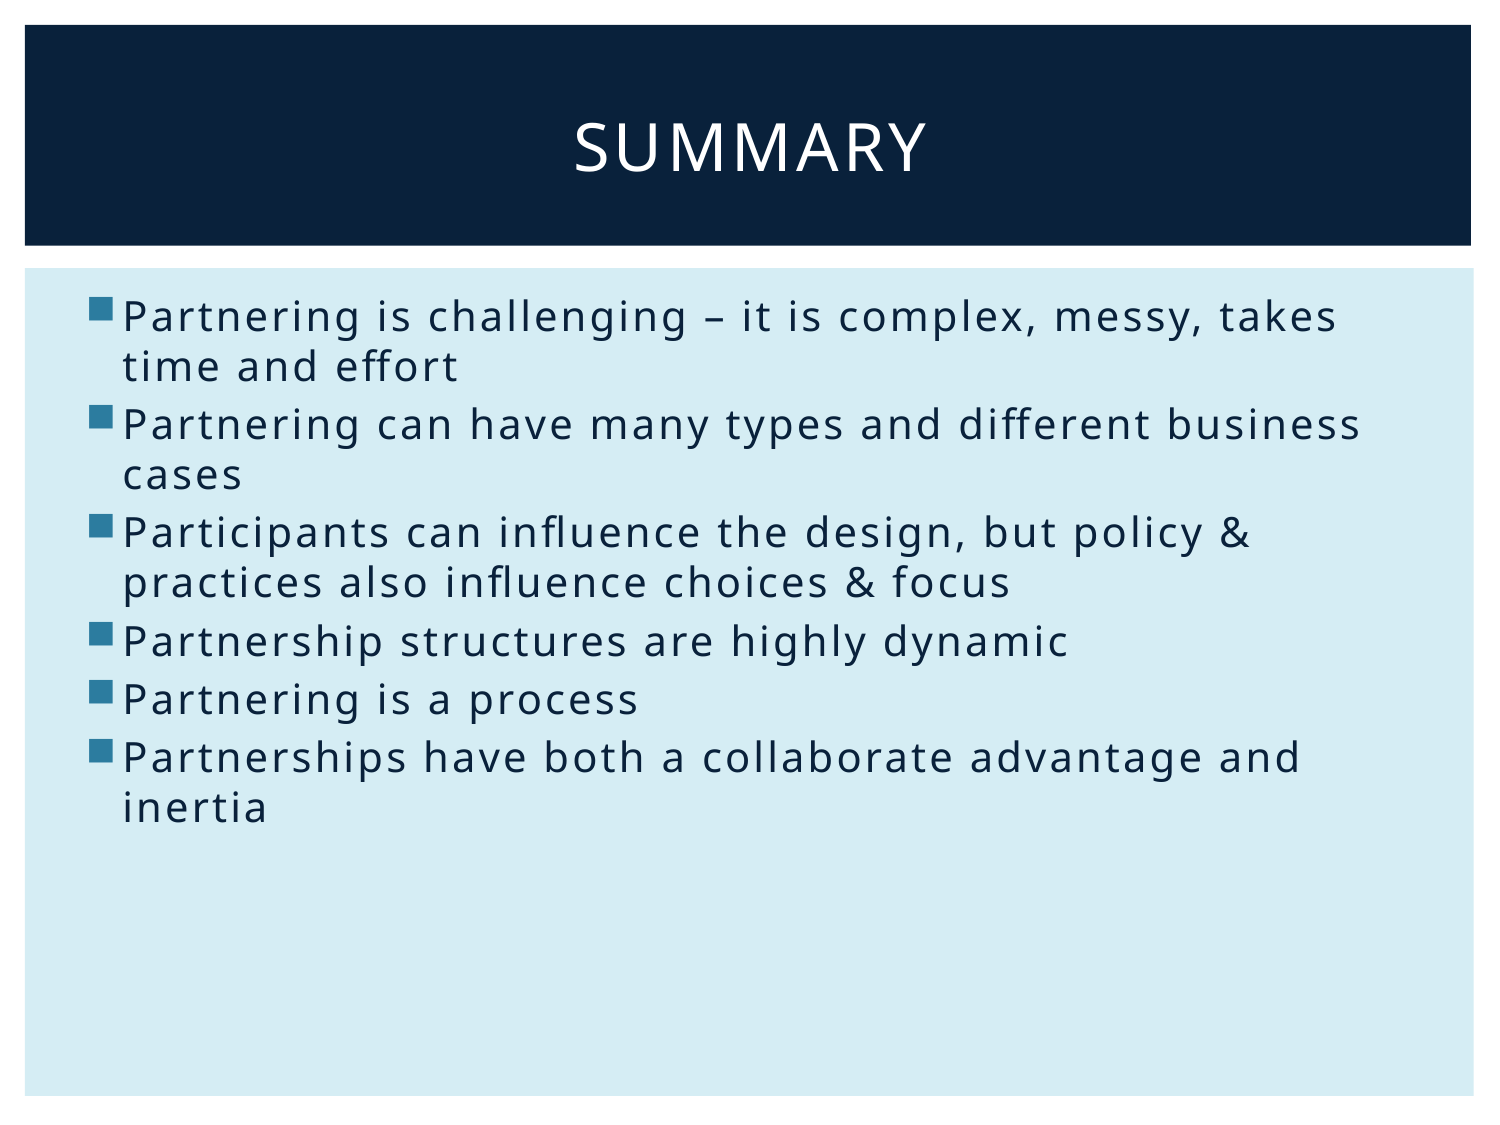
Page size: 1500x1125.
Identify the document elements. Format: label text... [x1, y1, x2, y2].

title Summary [62, 58, 1438, 232]
list Partnering is challenging – it is complex, messy, takes time and effort Partnering can have many types and different business cases Participants can influence the design, but policy & practices also influence choices & focus Partnership structures are highly dynamic Partnering is a process Partnerships have both a collaborate advantage and inertia [62, 281, 1442, 1005]
